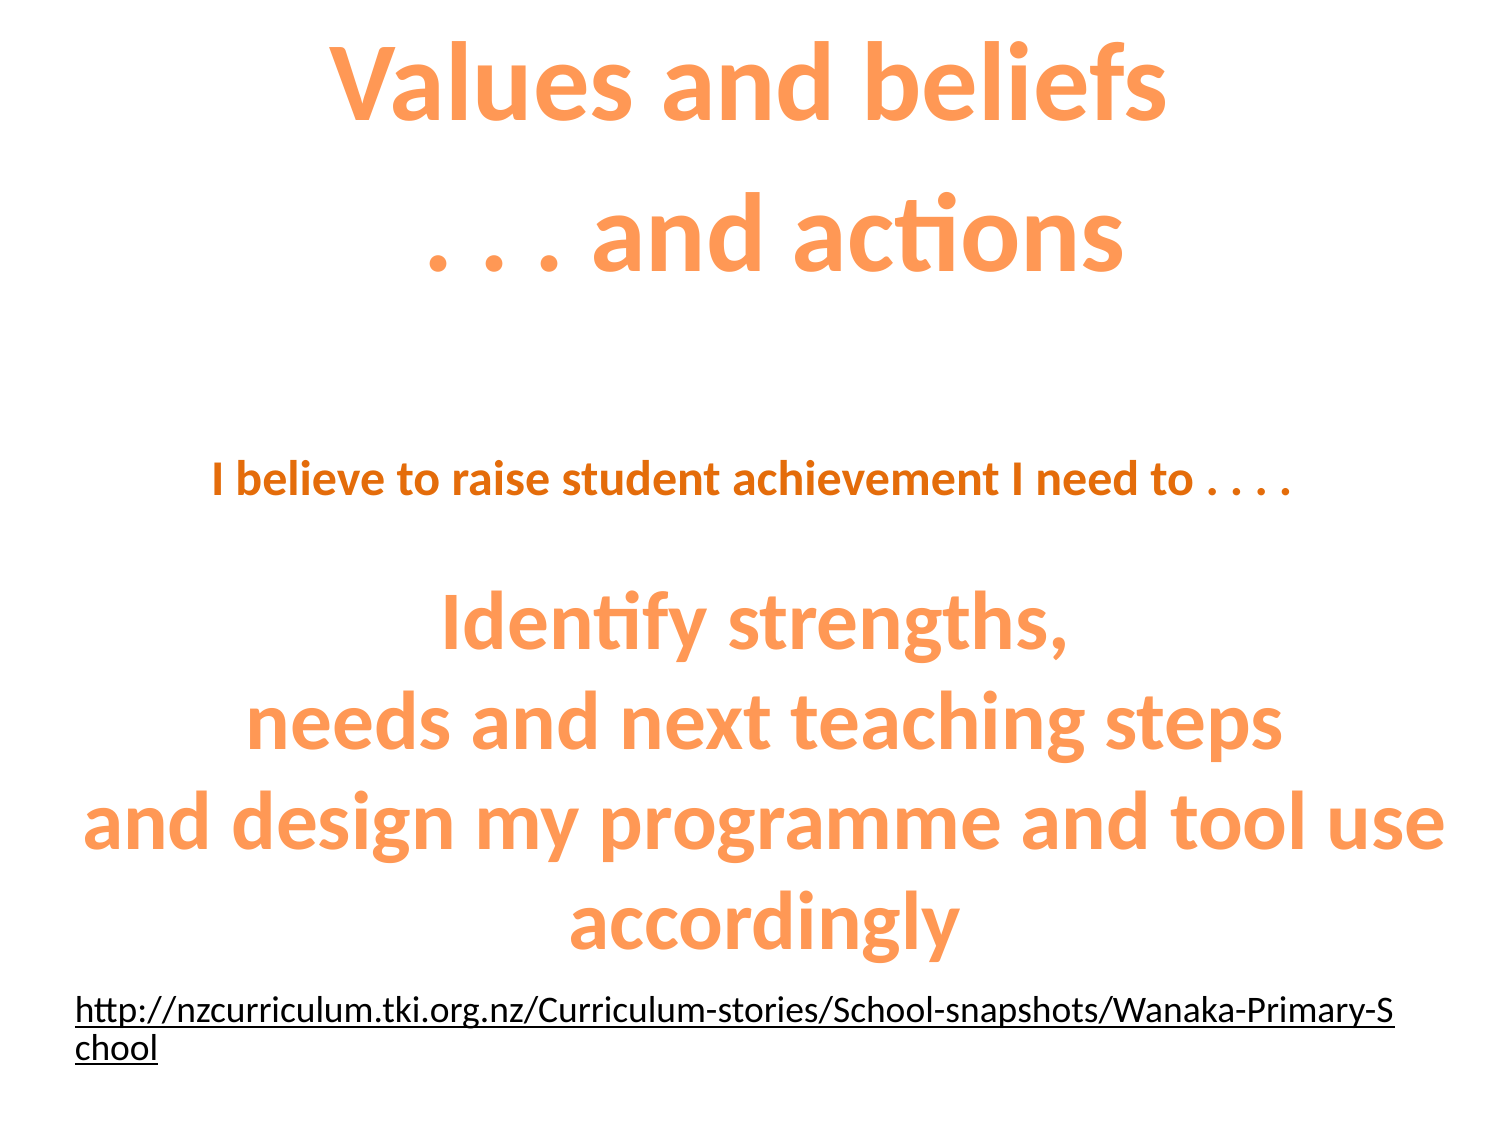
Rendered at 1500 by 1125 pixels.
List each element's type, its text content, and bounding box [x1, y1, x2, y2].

text_box . . . and actions [408, 151, 1142, 302]
text_box Values and beliefs [314, 0, 1186, 150]
text_box Identify strengths, needs and next teaching steps and design my programme and tool use accordingly [67, 558, 1464, 974]
text_box I believe to raise student achievement I need to . . . . [196, 437, 1414, 558]
text_box http://nzcurriculum.tki.org.nz/Curriculum-stories/School-snapshots/Wanaka-Primary-School [59, 977, 1414, 1083]
